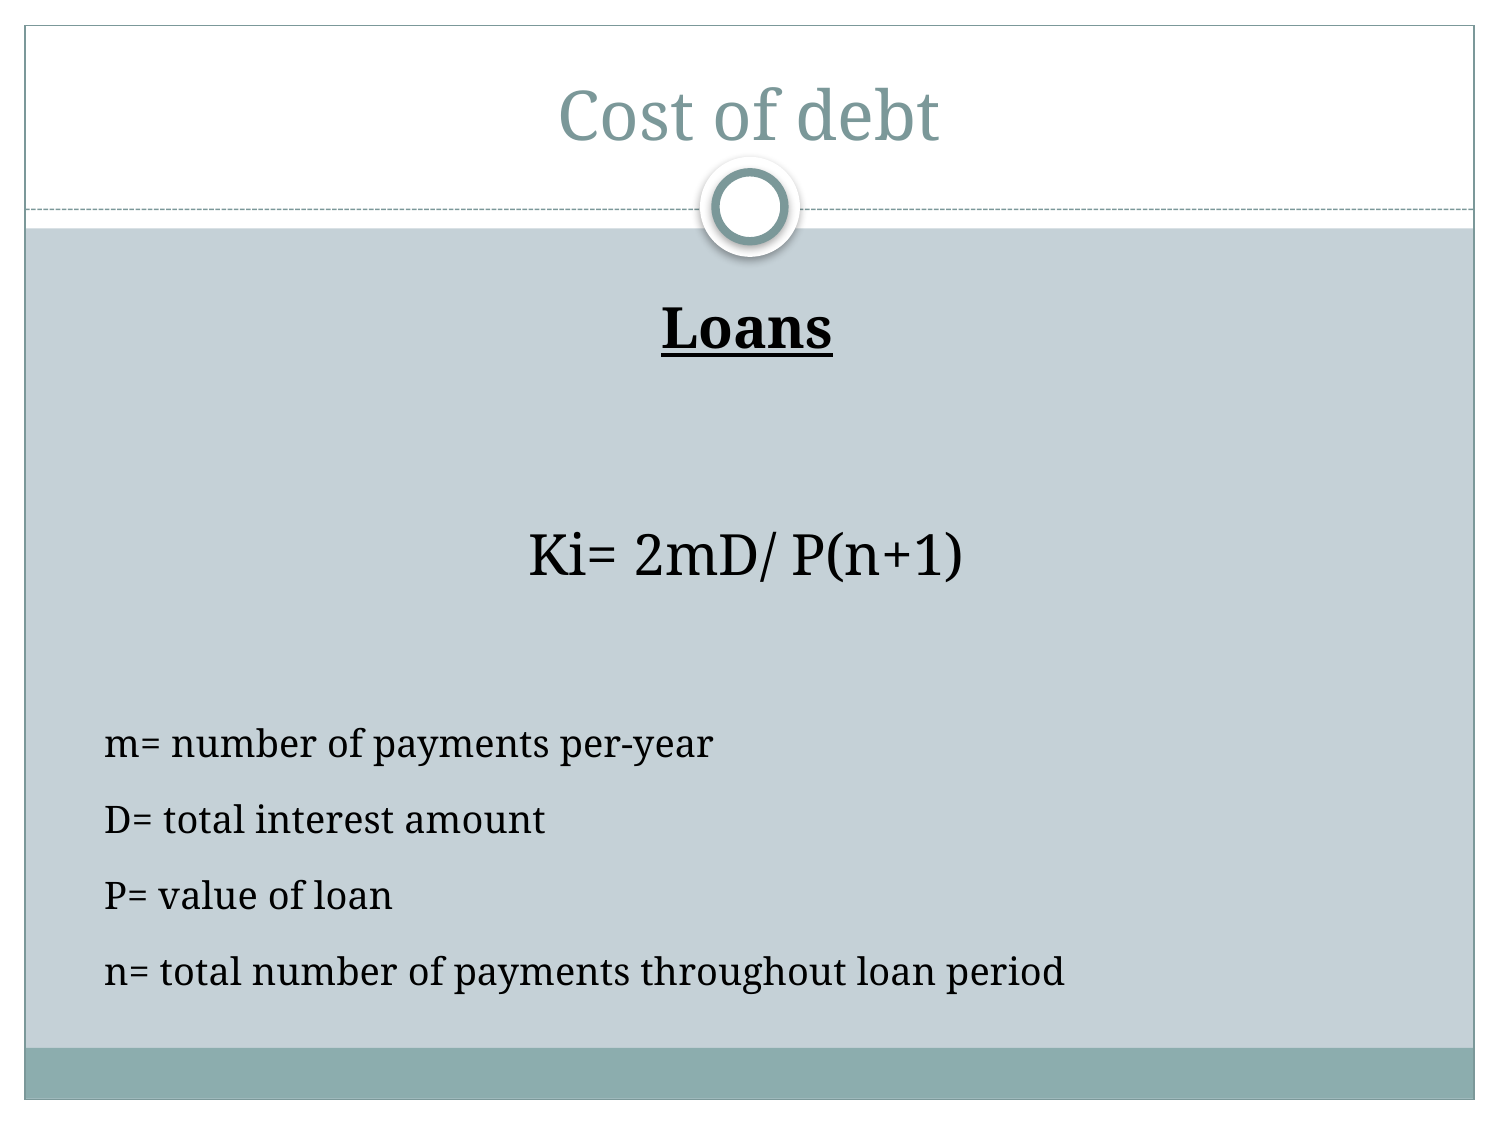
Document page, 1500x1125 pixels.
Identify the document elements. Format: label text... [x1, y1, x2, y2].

list Loans Ki= 2mD/ P(n+1) m= number of payments per-year D= total interest amount P= value of loan n= total number of payments throughout loan period [49, 250, 1445, 1001]
title Cost of debt [49, 37, 1450, 162]
